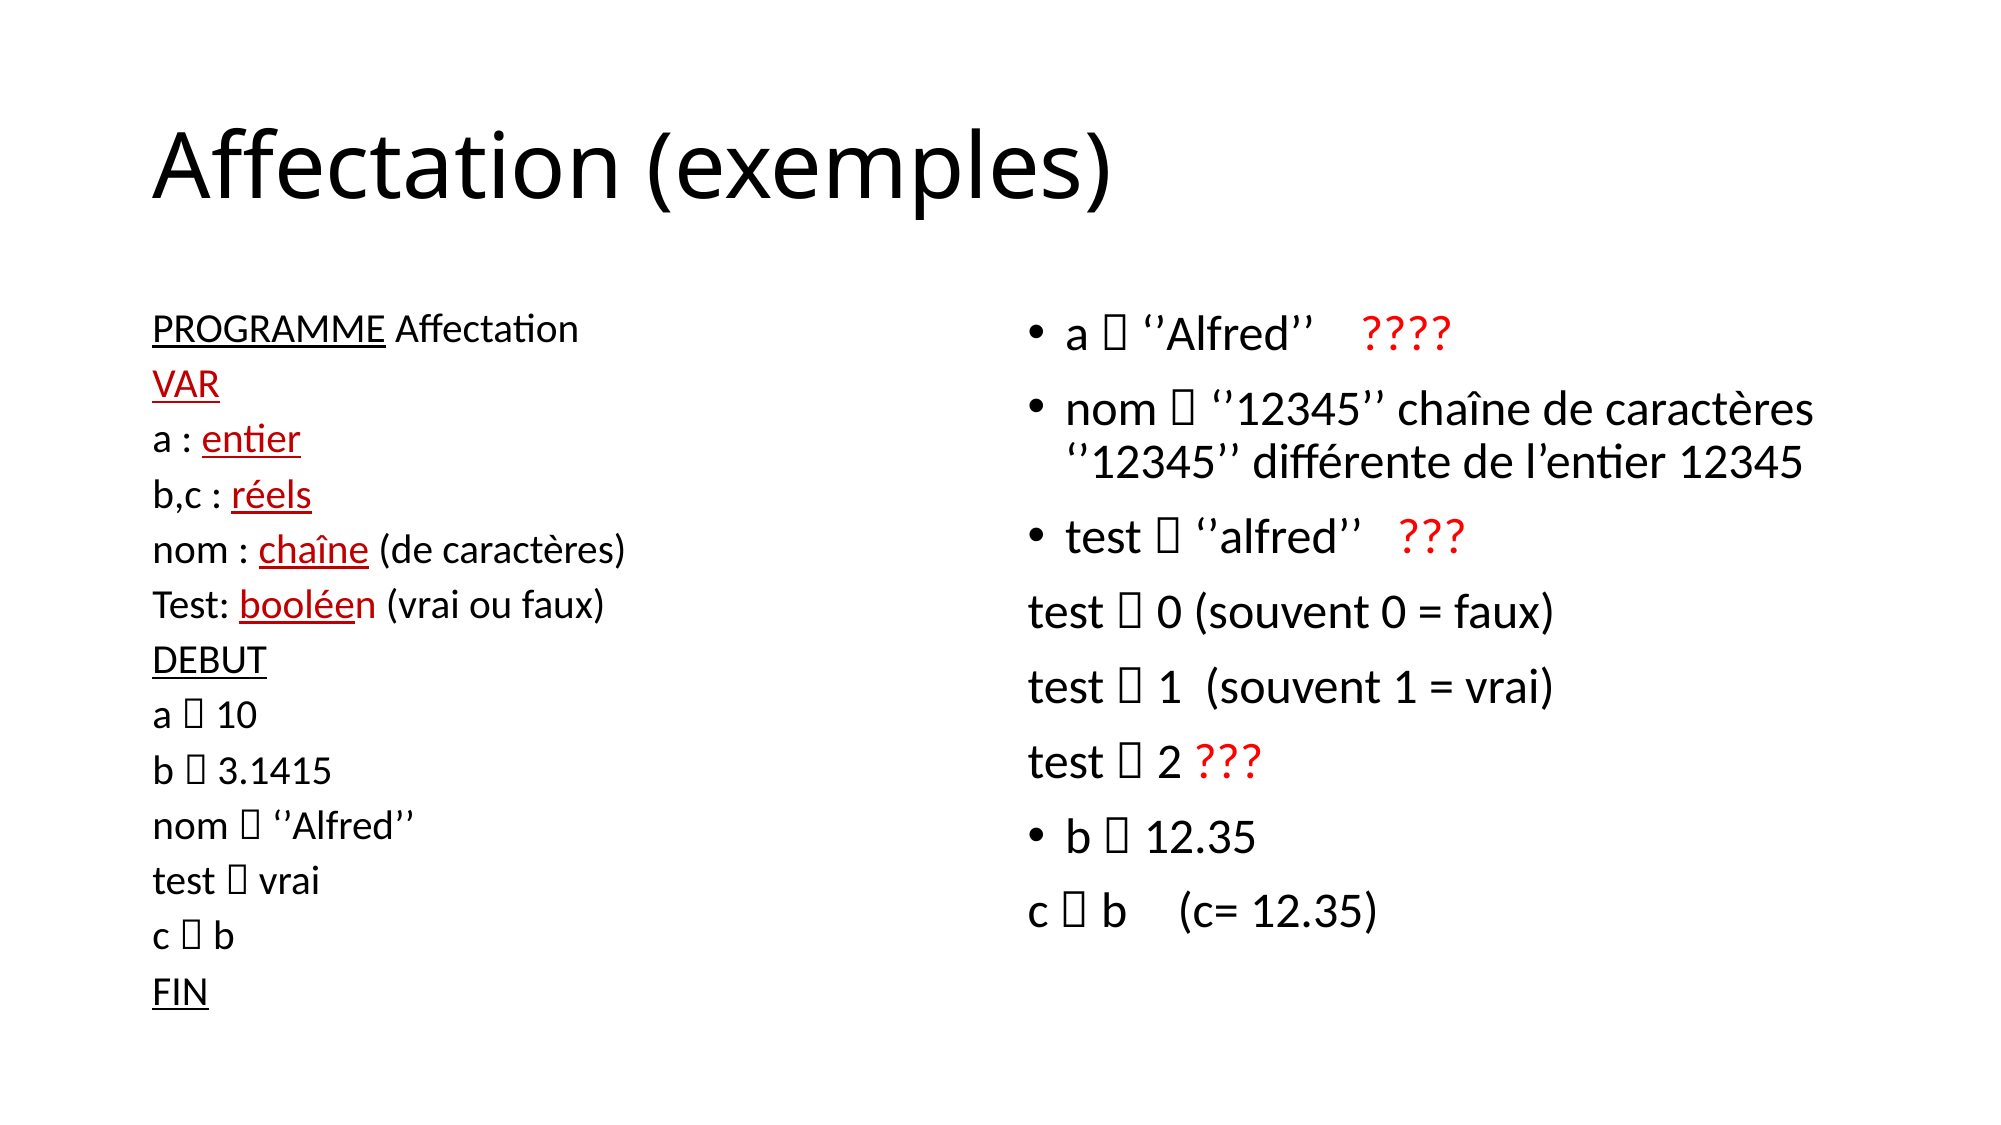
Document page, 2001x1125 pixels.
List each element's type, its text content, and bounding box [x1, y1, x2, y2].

list PROGRAMME Affectation VAR a : entier b,c : réels nom : chaîne (de caractères) Test: booléen (vrai ou faux) DEBUT a  10 b  3.1415 nom  ‘’Alfred’’ test  vrai c  b FIN [137, 299, 988, 1033]
title Affectation (exemples) [137, 59, 1863, 278]
list a  ‘’Alfred’’ ???? nom  ‘’12345’’ chaîne de caractères ‘’12345’’ différente de l’entier 12345 test  ‘’alfred’’ ??? test  0 (souvent 0 = faux) test  1 (souvent 1 = vrai) test  2 ??? b  12.35 c  b (c= 12.35) [1012, 299, 1863, 1014]
